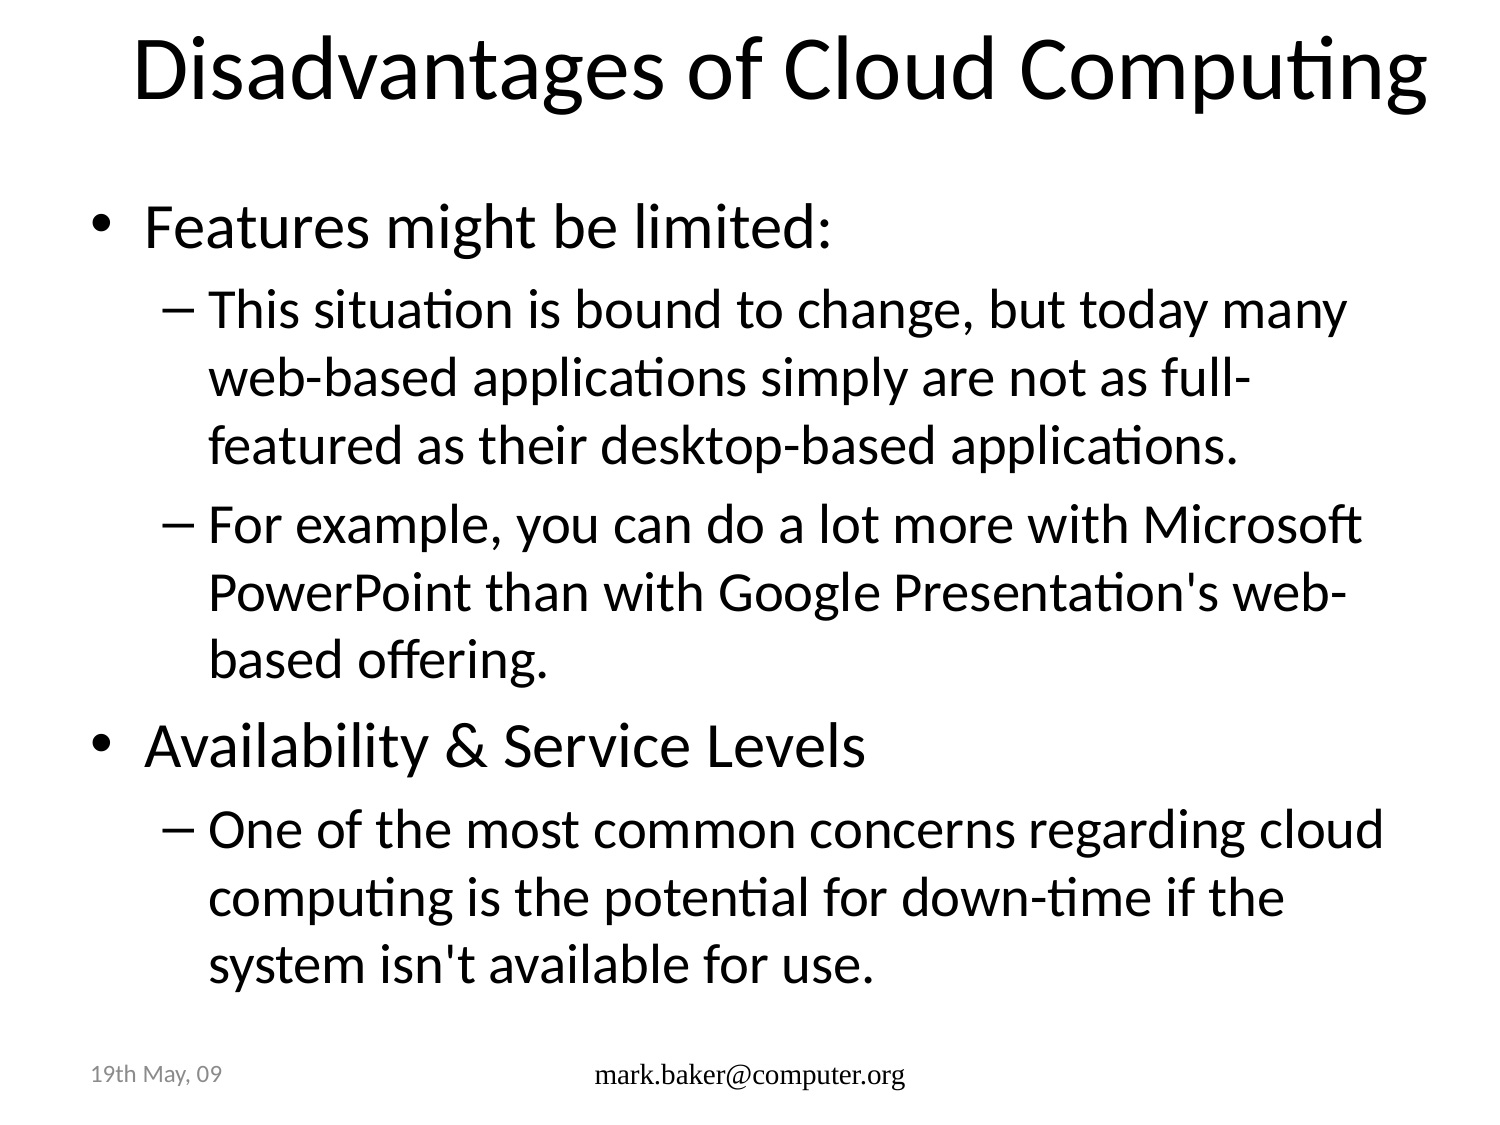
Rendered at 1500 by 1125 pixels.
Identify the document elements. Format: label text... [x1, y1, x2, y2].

title Disadvantages of Cloud Computing [99, 0, 1463, 125]
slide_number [75, 1042, 425, 1103]
footer mark.baker@computer.org [512, 1042, 988, 1103]
list Features might be limited: This situation is bound to change, but today many web-based applications simply are not as full-featured as their desktop-based applications. For example, you can do a lot more with Microsoft PowerPoint than with Google Presentation's web-based offering. Availability & Service Levels One of the most common concerns regarding cloud computing is the potential for down-time if the system isn't available for use. [75, 175, 1425, 1005]
